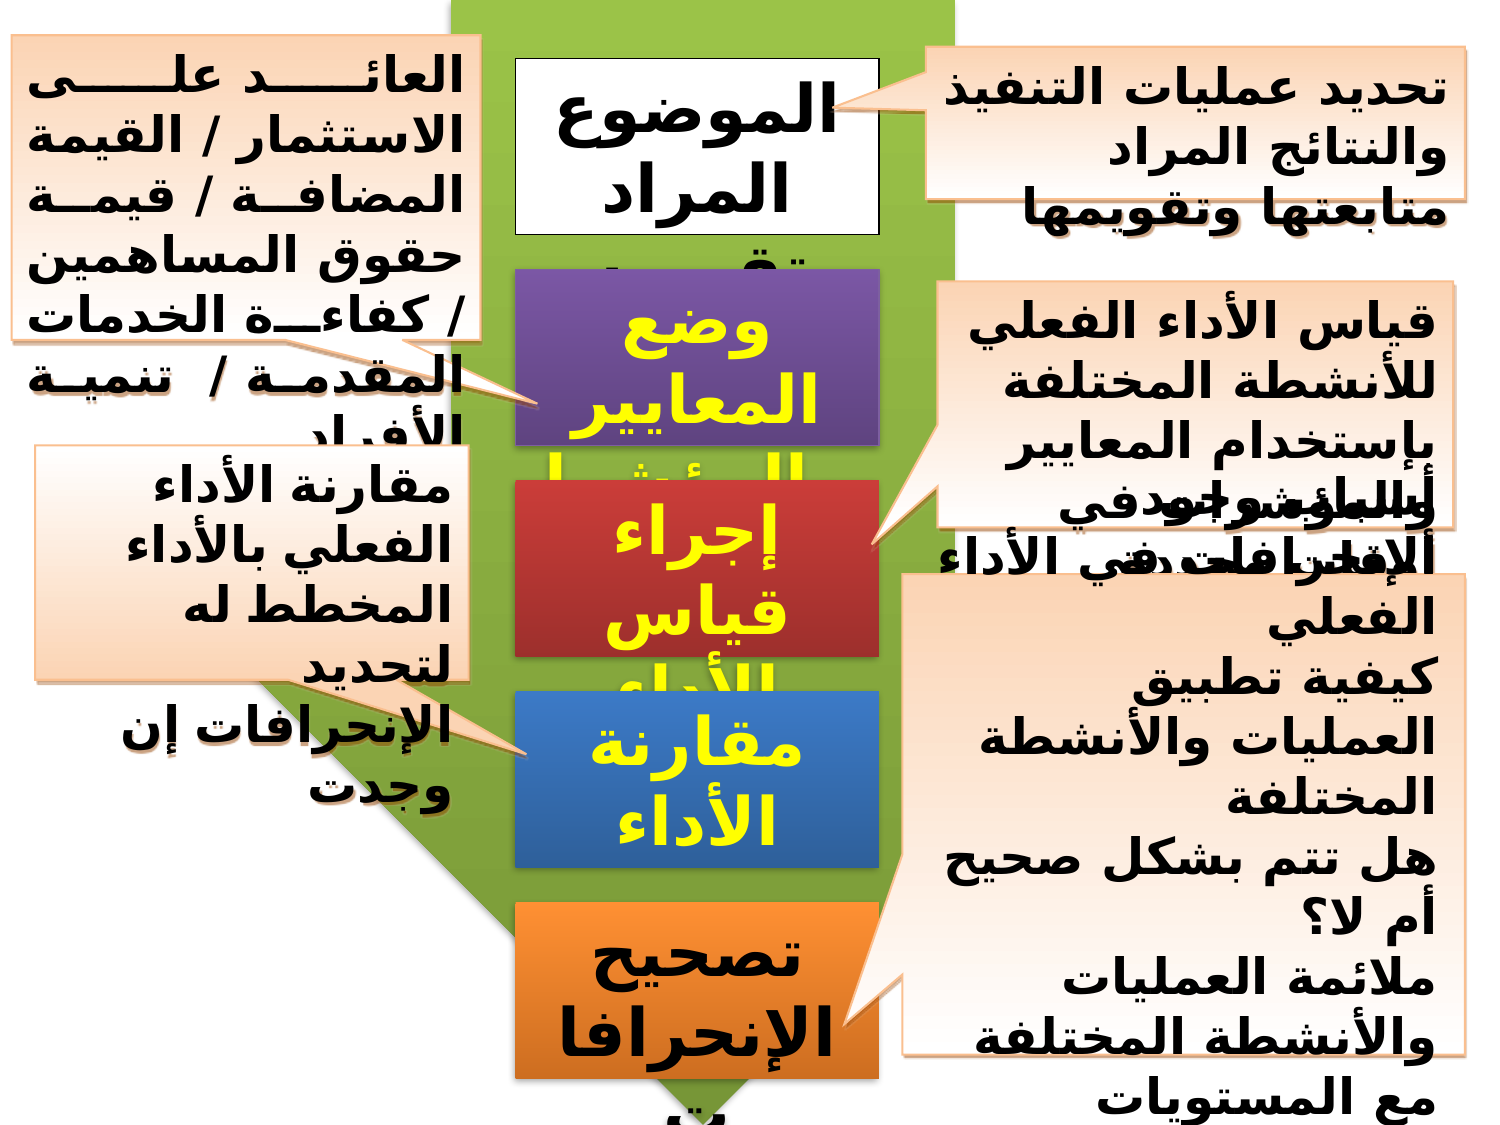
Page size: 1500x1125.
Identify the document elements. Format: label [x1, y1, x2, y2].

text_box [515, 280, 1454, 572]
text_box [198, 0, 1466, 573]
text_box [11, 34, 880, 446]
text_box [34, 445, 880, 868]
text_box [198, 877, 1466, 1125]
text_box [515, 573, 1466, 1079]
